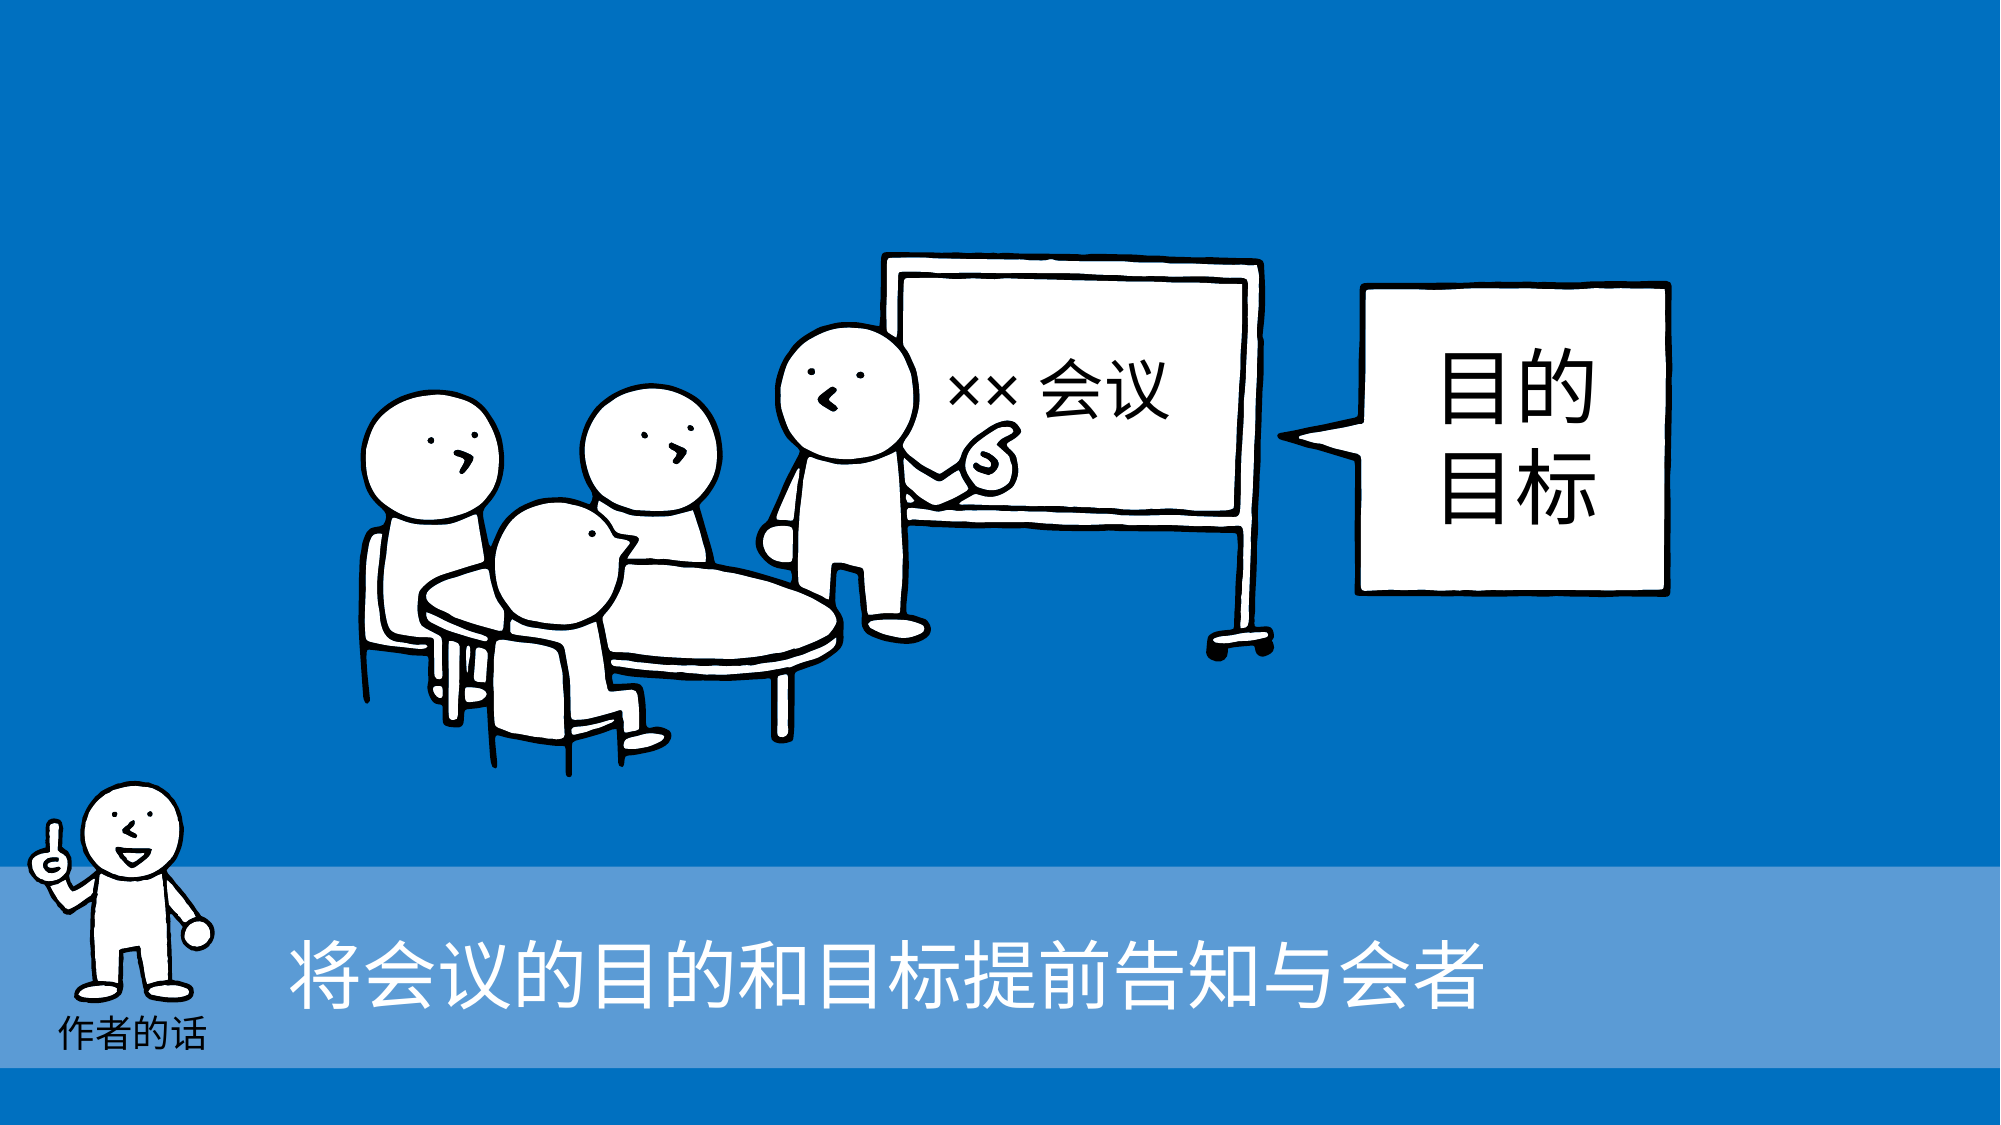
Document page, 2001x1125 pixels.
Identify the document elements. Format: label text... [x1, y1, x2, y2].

text_box [817, 386, 838, 412]
text_box [602, 564, 837, 659]
text_box 目的 目标 [1418, 327, 1615, 543]
text_box [1213, 632, 1269, 644]
text_box [687, 425, 695, 432]
text_box [466, 645, 471, 673]
text_box [763, 525, 793, 563]
text_box [383, 514, 485, 680]
text_box [780, 327, 914, 460]
text_box [965, 436, 1013, 491]
text_box [777, 674, 789, 738]
text_box [426, 612, 488, 642]
text_box [495, 502, 630, 625]
text_box [433, 686, 443, 698]
text_box 将会议的目的和目标提前告知与会者 [272, 921, 1503, 1026]
text_box 作者的话 [42, 1002, 223, 1063]
text_box [464, 687, 487, 703]
text_box [668, 442, 687, 465]
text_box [27, 780, 217, 1004]
text_box [903, 457, 969, 505]
text_box [448, 641, 460, 720]
text_box ××会议 [930, 341, 1187, 436]
text_box [1298, 288, 1666, 591]
text_box [510, 619, 640, 733]
text_box [364, 533, 428, 649]
text_box [584, 388, 717, 512]
text_box [571, 719, 615, 735]
text_box [358, 252, 1275, 778]
text_box [902, 277, 1243, 511]
text_box [623, 733, 665, 749]
text_box [611, 637, 837, 675]
text_box [588, 530, 596, 538]
text_box [0, 866, 2000, 1069]
text_box [493, 639, 565, 740]
text_box [856, 371, 865, 379]
text_box [807, 368, 815, 376]
text_box [427, 437, 435, 444]
text_box [473, 647, 488, 683]
text_box [797, 451, 903, 615]
text_box [471, 431, 479, 439]
text_box [597, 500, 706, 562]
text_box [905, 493, 915, 503]
text_box [453, 449, 474, 474]
text_box [1277, 280, 1673, 598]
text_box [868, 619, 925, 638]
text_box [776, 468, 800, 521]
text_box [973, 451, 999, 476]
text_box [641, 431, 648, 439]
text_box [886, 257, 1260, 629]
text_box [426, 568, 505, 631]
text_box [365, 394, 499, 520]
